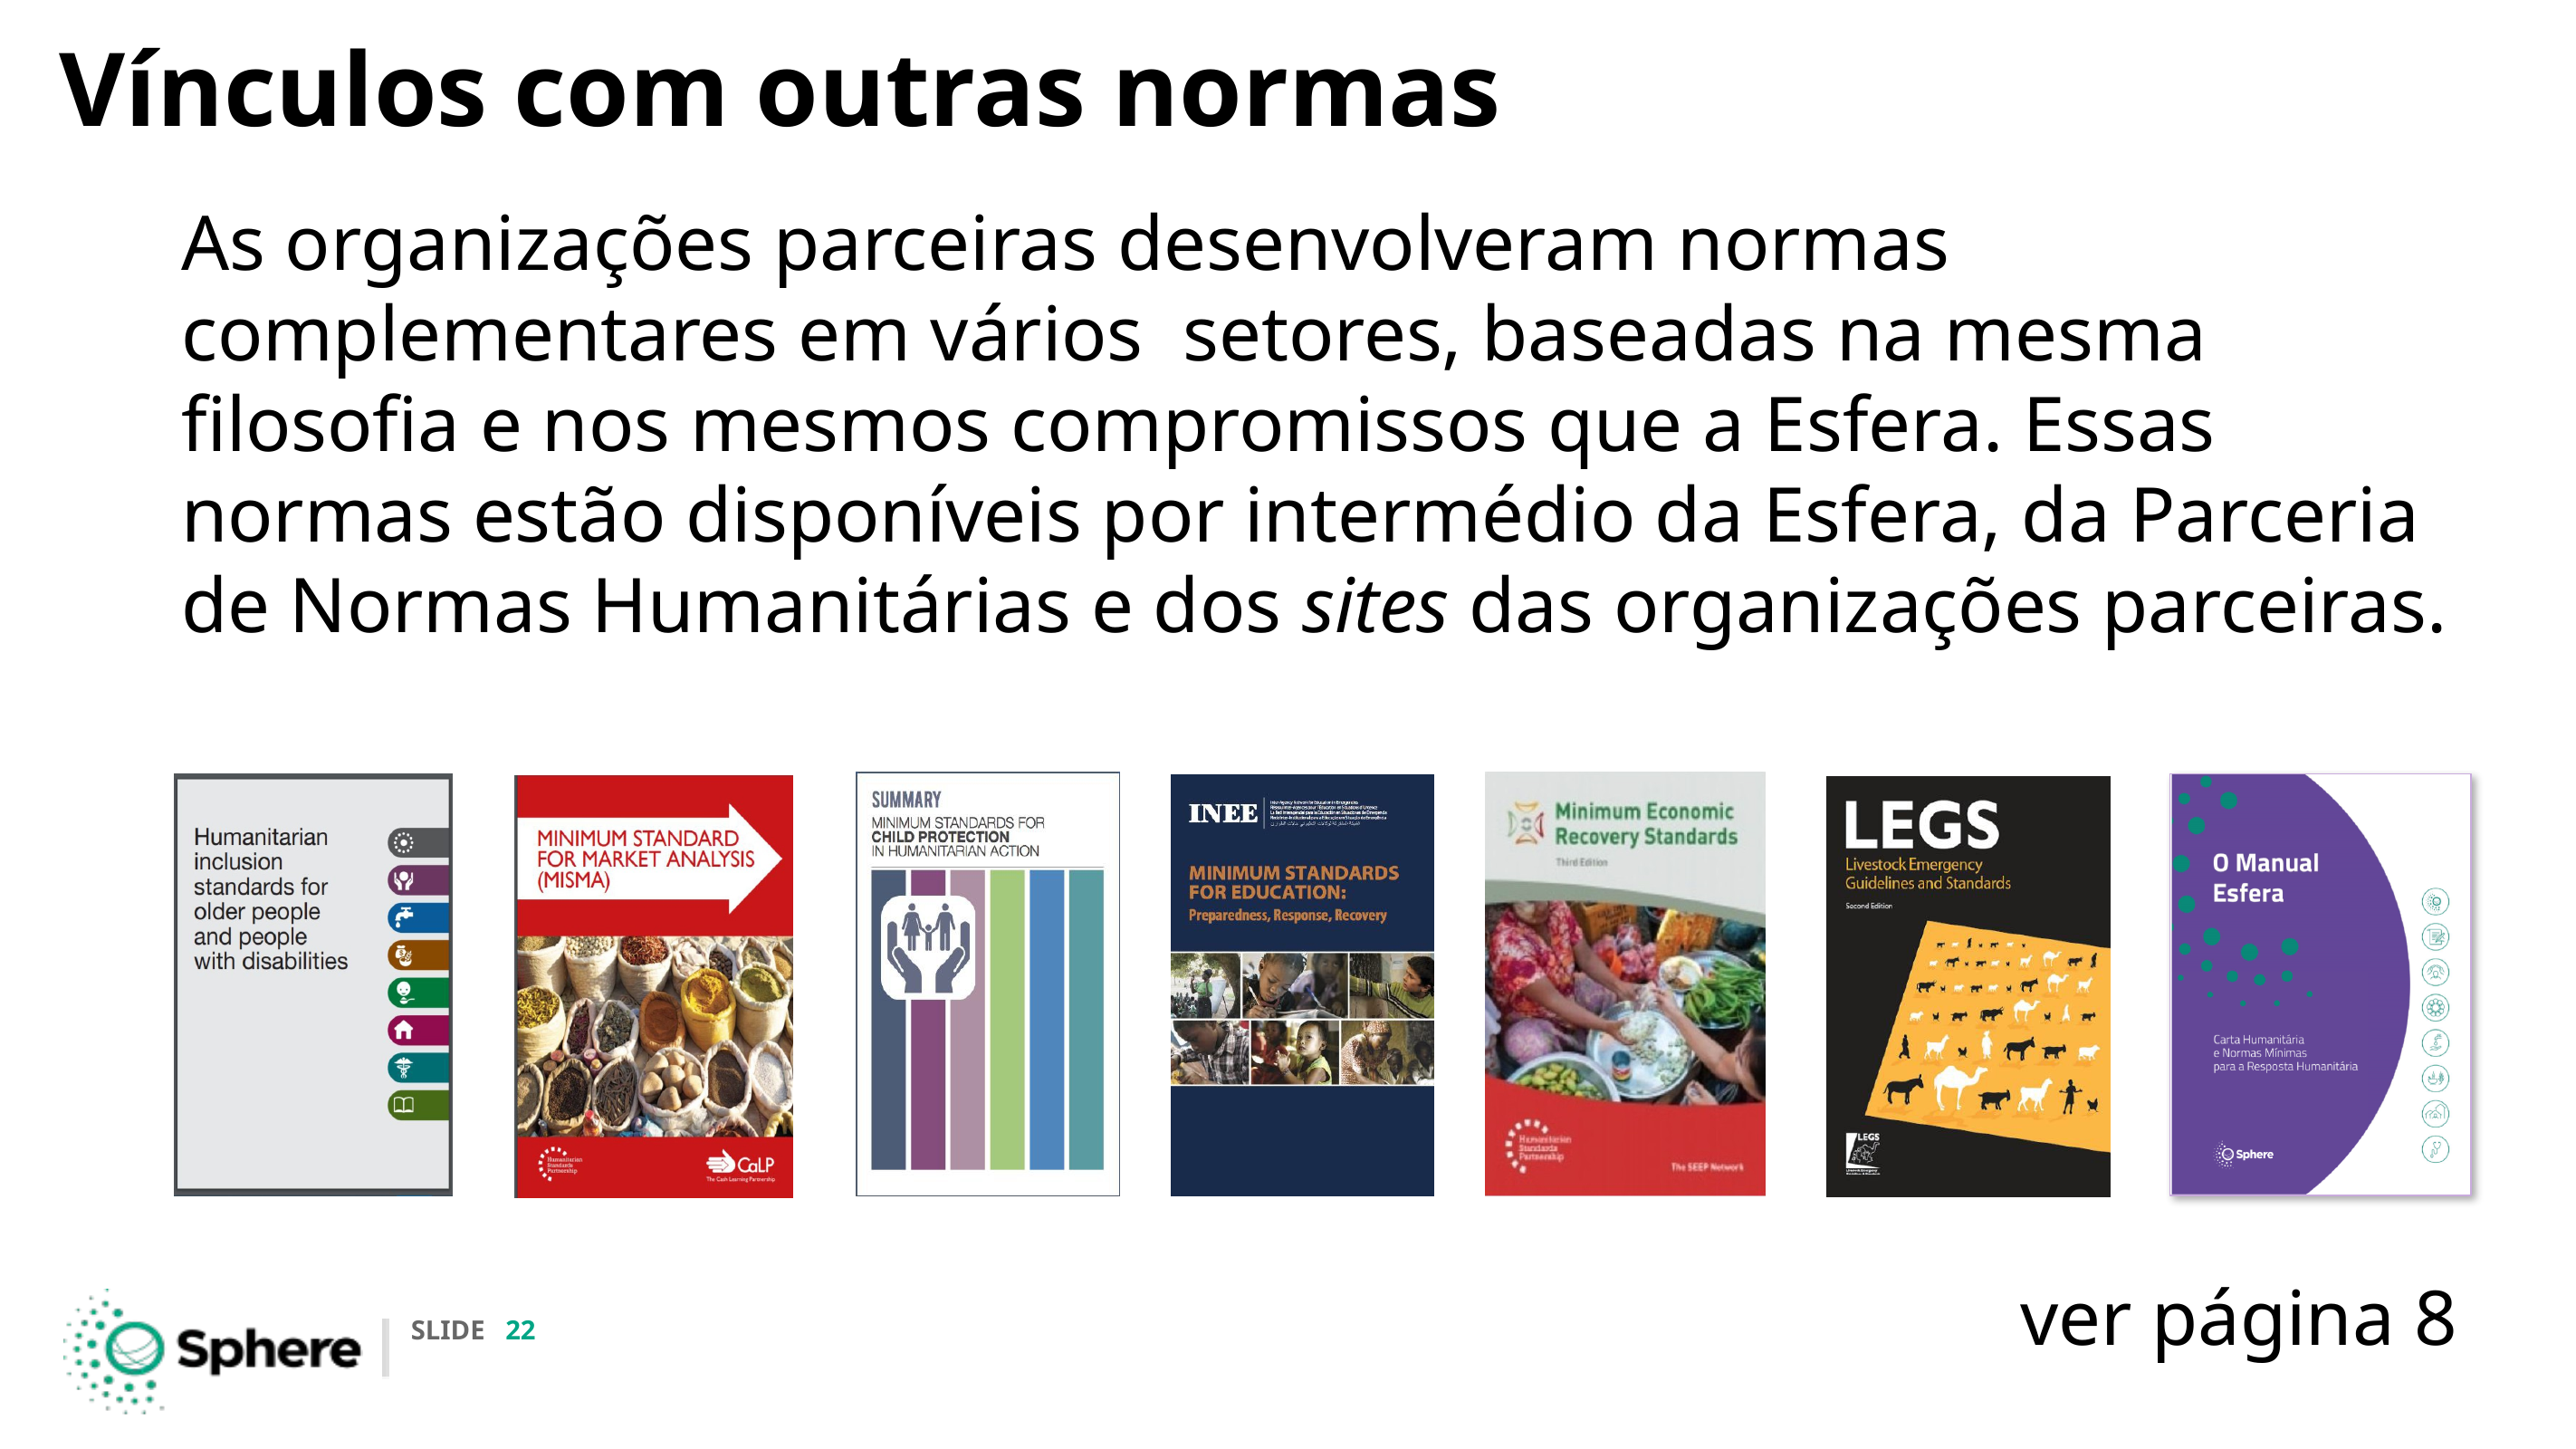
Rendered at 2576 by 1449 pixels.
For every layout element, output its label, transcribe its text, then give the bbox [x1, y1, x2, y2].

picture [856, 771, 1120, 1196]
picture [1170, 774, 1435, 1196]
title Vínculos com outras normas [57, 22, 2058, 267]
picture [1826, 776, 2112, 1197]
picture [63, 1289, 363, 1416]
picture [382, 1319, 393, 1379]
picture [1485, 771, 1766, 1196]
text_box As organizações parceiras desenvolveram normas complementares em vários setores, baseadas na mesma ﬁlosoﬁa e nos mesmos compromissos que a Esfera. Essas normas estão disponíveis por intermédio da Esfera, da Parceria de Normas Humanitárias e dos sites das organizações parceiras. [179, 193, 2461, 648]
picture [514, 775, 794, 1198]
picture [174, 773, 453, 1196]
slide_number SLIDE 22 [408, 1309, 599, 1449]
text_box ver página 8 [2018, 1267, 2576, 1360]
picture [2169, 774, 2471, 1195]
